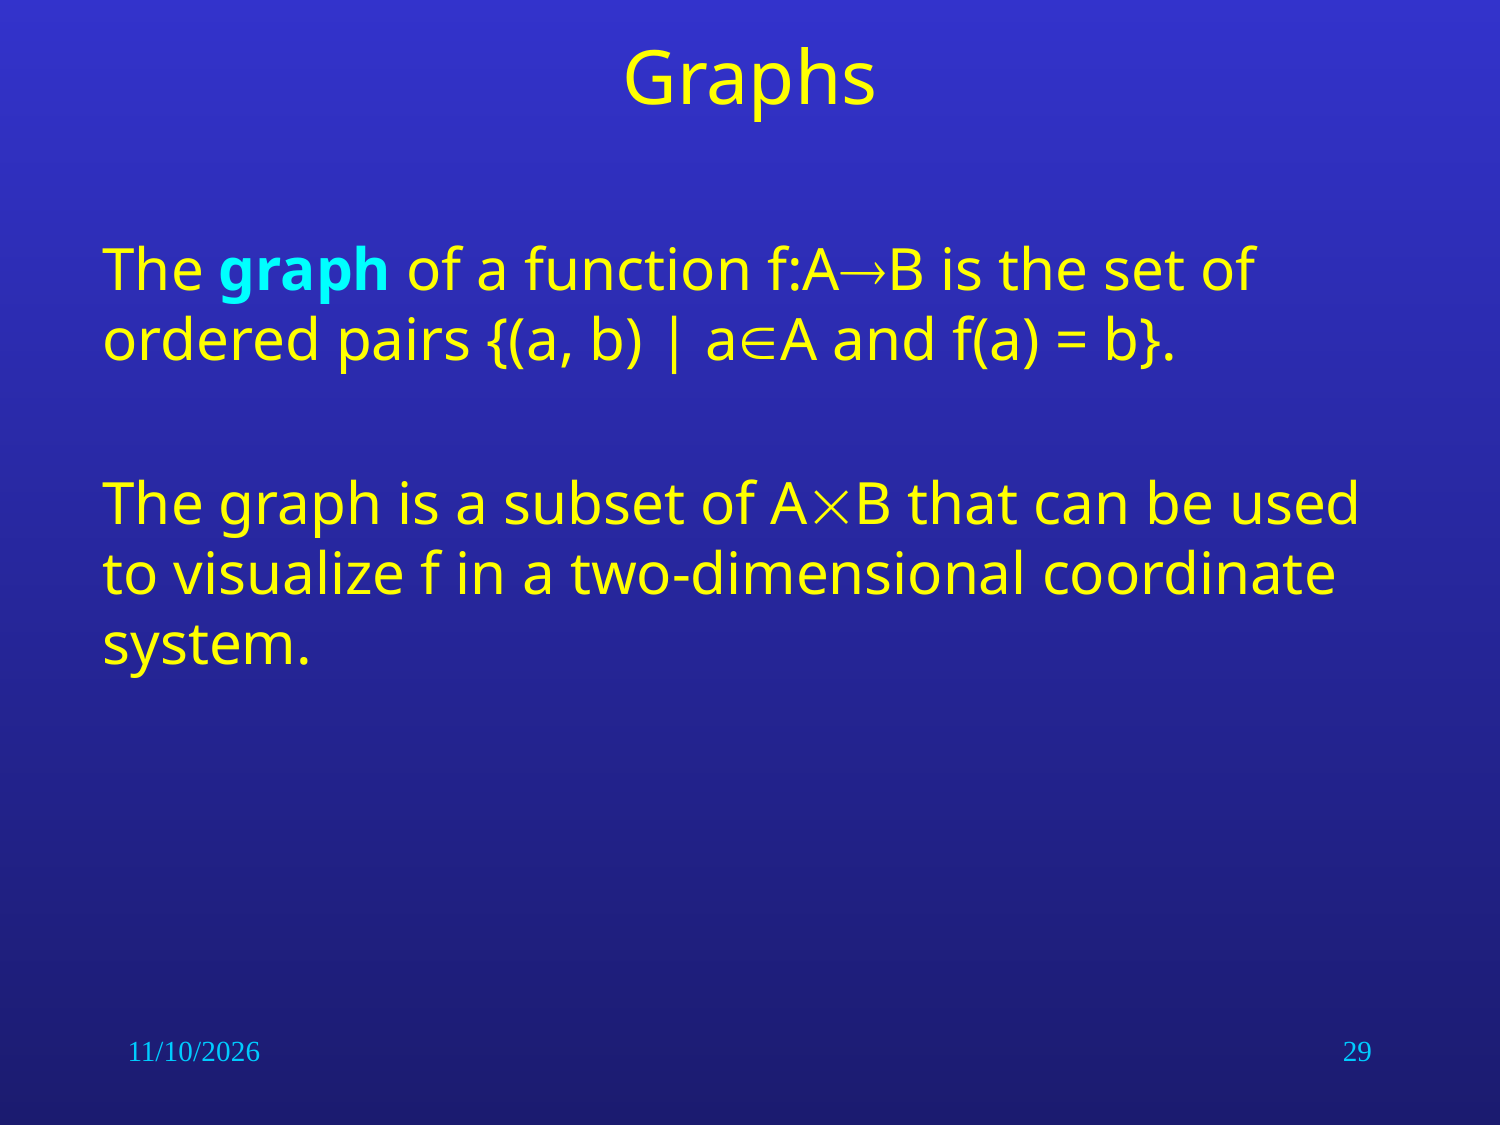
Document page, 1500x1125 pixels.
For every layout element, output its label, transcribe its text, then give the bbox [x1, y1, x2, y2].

list The graph of a function f:AB is the set of ordered pairs {(a, b) | aA and f(a) = b}. The graph is a subset of AB that can be used to visualize f in a two-dimensional coordinate system. [87, 224, 1388, 988]
slide_number 29 [1074, 1025, 1388, 1100]
title Graphs [112, 24, 1388, 125]
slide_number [112, 1025, 425, 1100]
